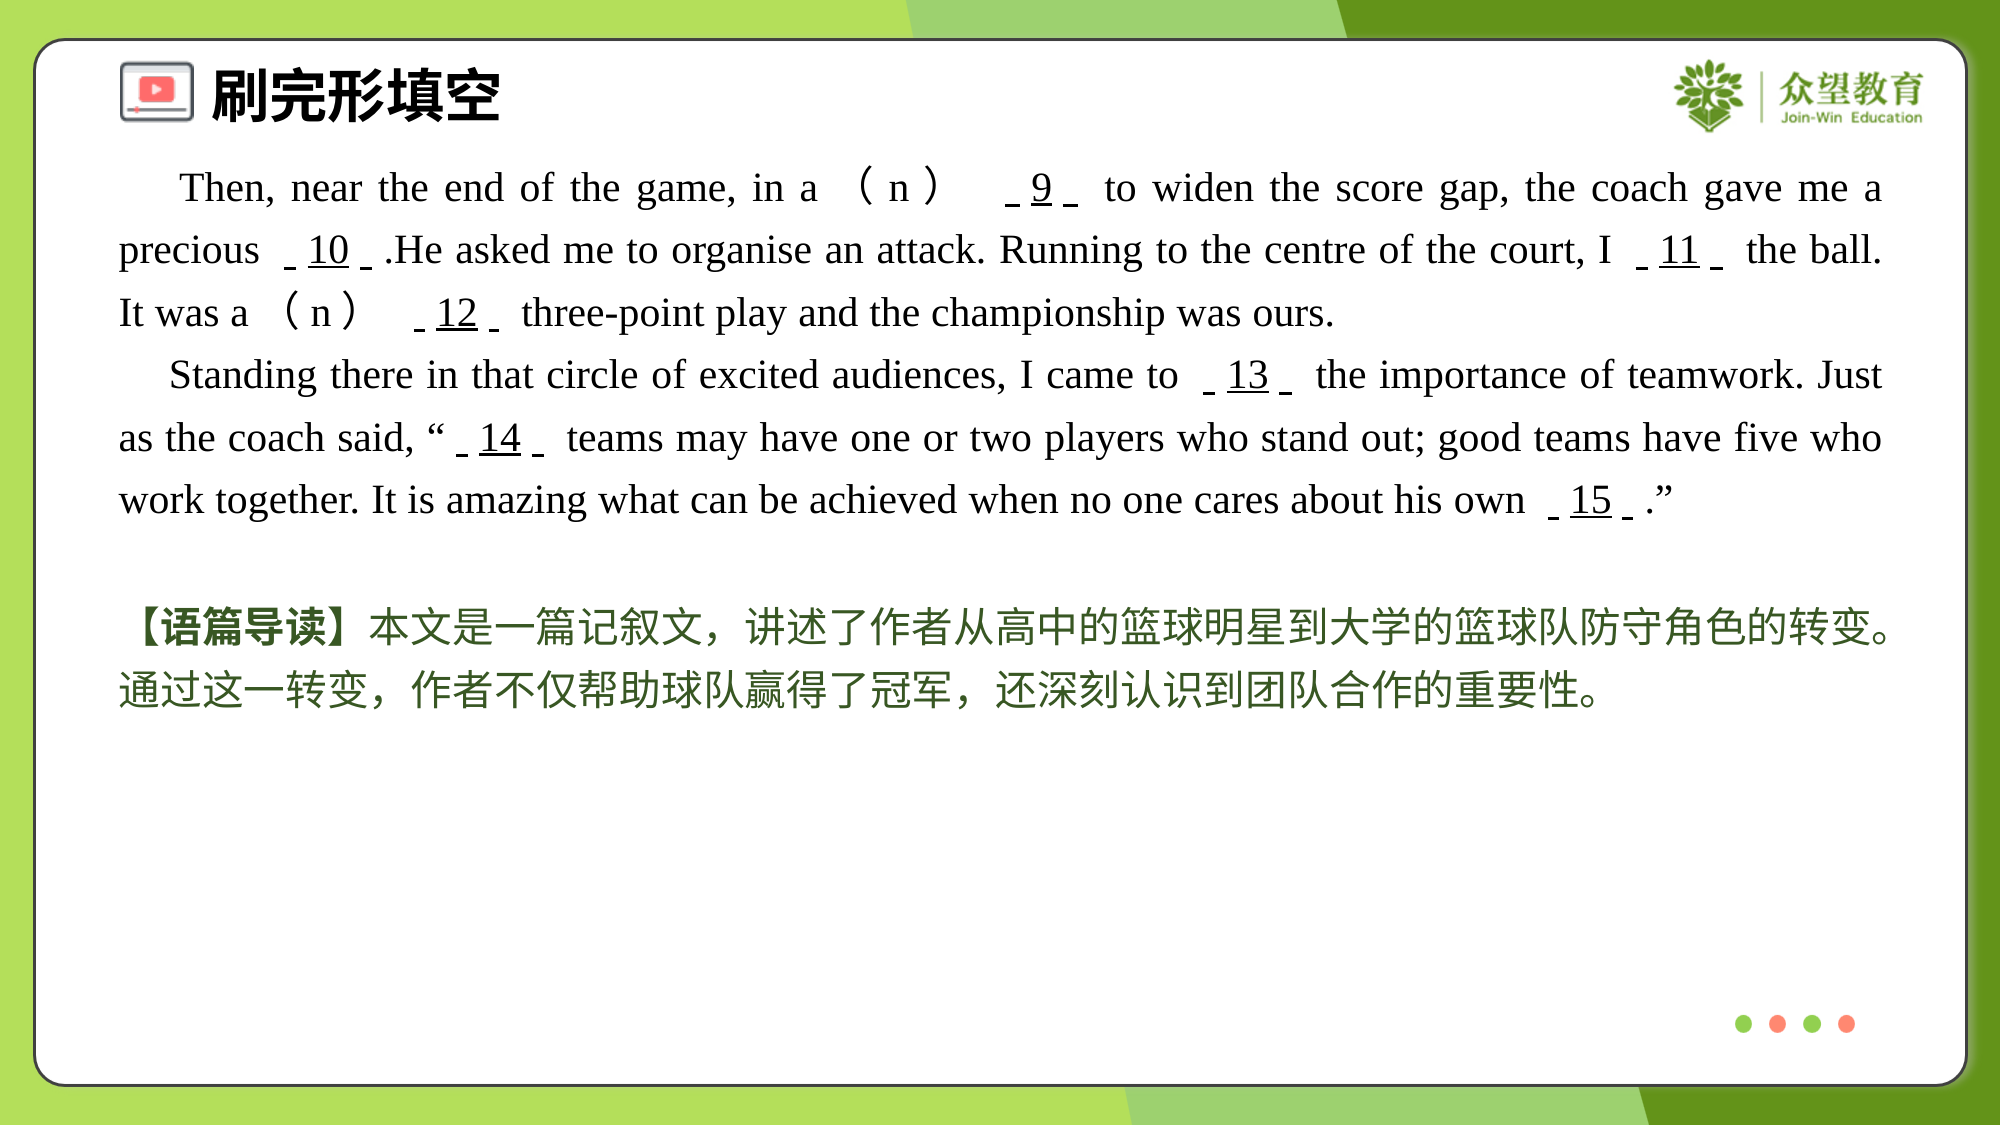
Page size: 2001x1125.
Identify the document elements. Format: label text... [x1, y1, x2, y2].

text_box 【语篇导读】本文是一篇记叙文，讲述了作者从高中的篮球明星到大学的篮球队防守角色的转变。通过这一转变，作者不仅帮助球队赢得了冠军，还深刻认识到团队合作的重要性。 [118, 588, 1883, 714]
picture [0, 0, 2000, 1125]
text_box Then, near the end of the game, in a（n） . .9. . to widen the score gap, the coach gave me a precious . .10. ..He asked me to organise an attack. Running to the centre of the court, I . .11. . the ball. It was a（n） . .12. . three-point play and the championship was ours. Standing there in that circle of excited audiences, I came to . .13. . the importance of teamwork. Just as the coach said, “. .14. . teams may have one or two players who stand out; good teams have five who work together. It is amazing what can be achieved when no one cares about his own . .15. ..” [118, 146, 1883, 585]
